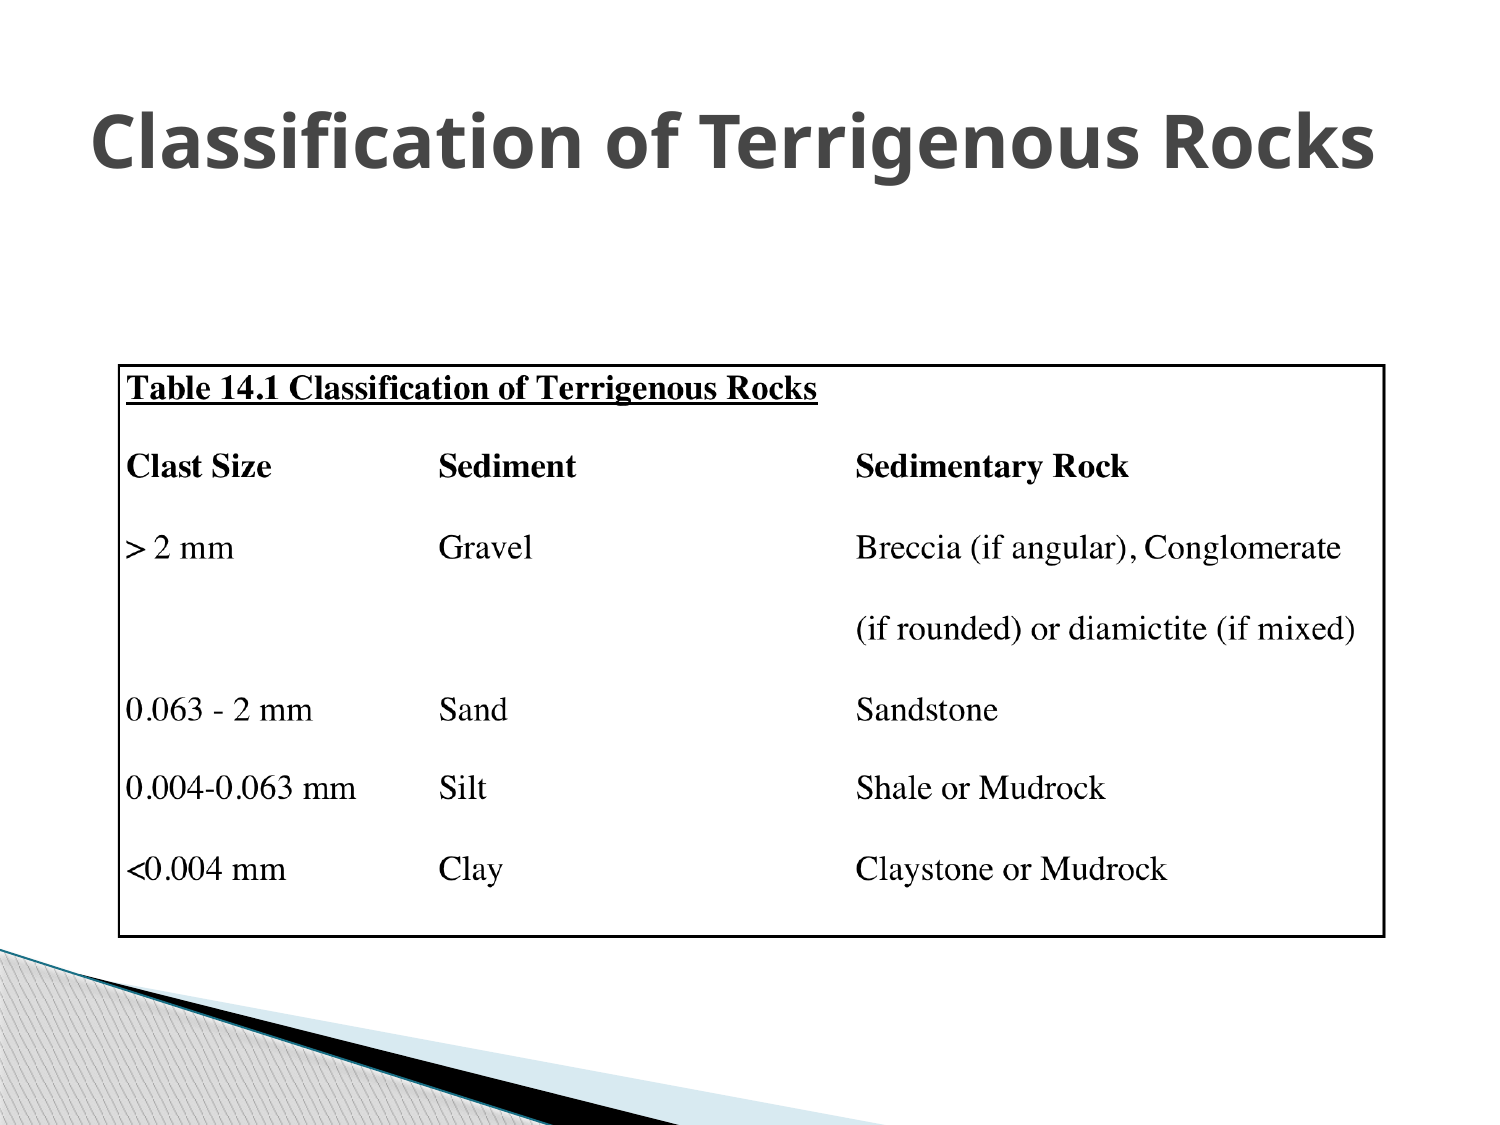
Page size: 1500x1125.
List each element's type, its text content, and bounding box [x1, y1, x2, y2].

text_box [117, 363, 1388, 975]
title Classification of Terrigenous Rocks [75, 45, 1425, 233]
